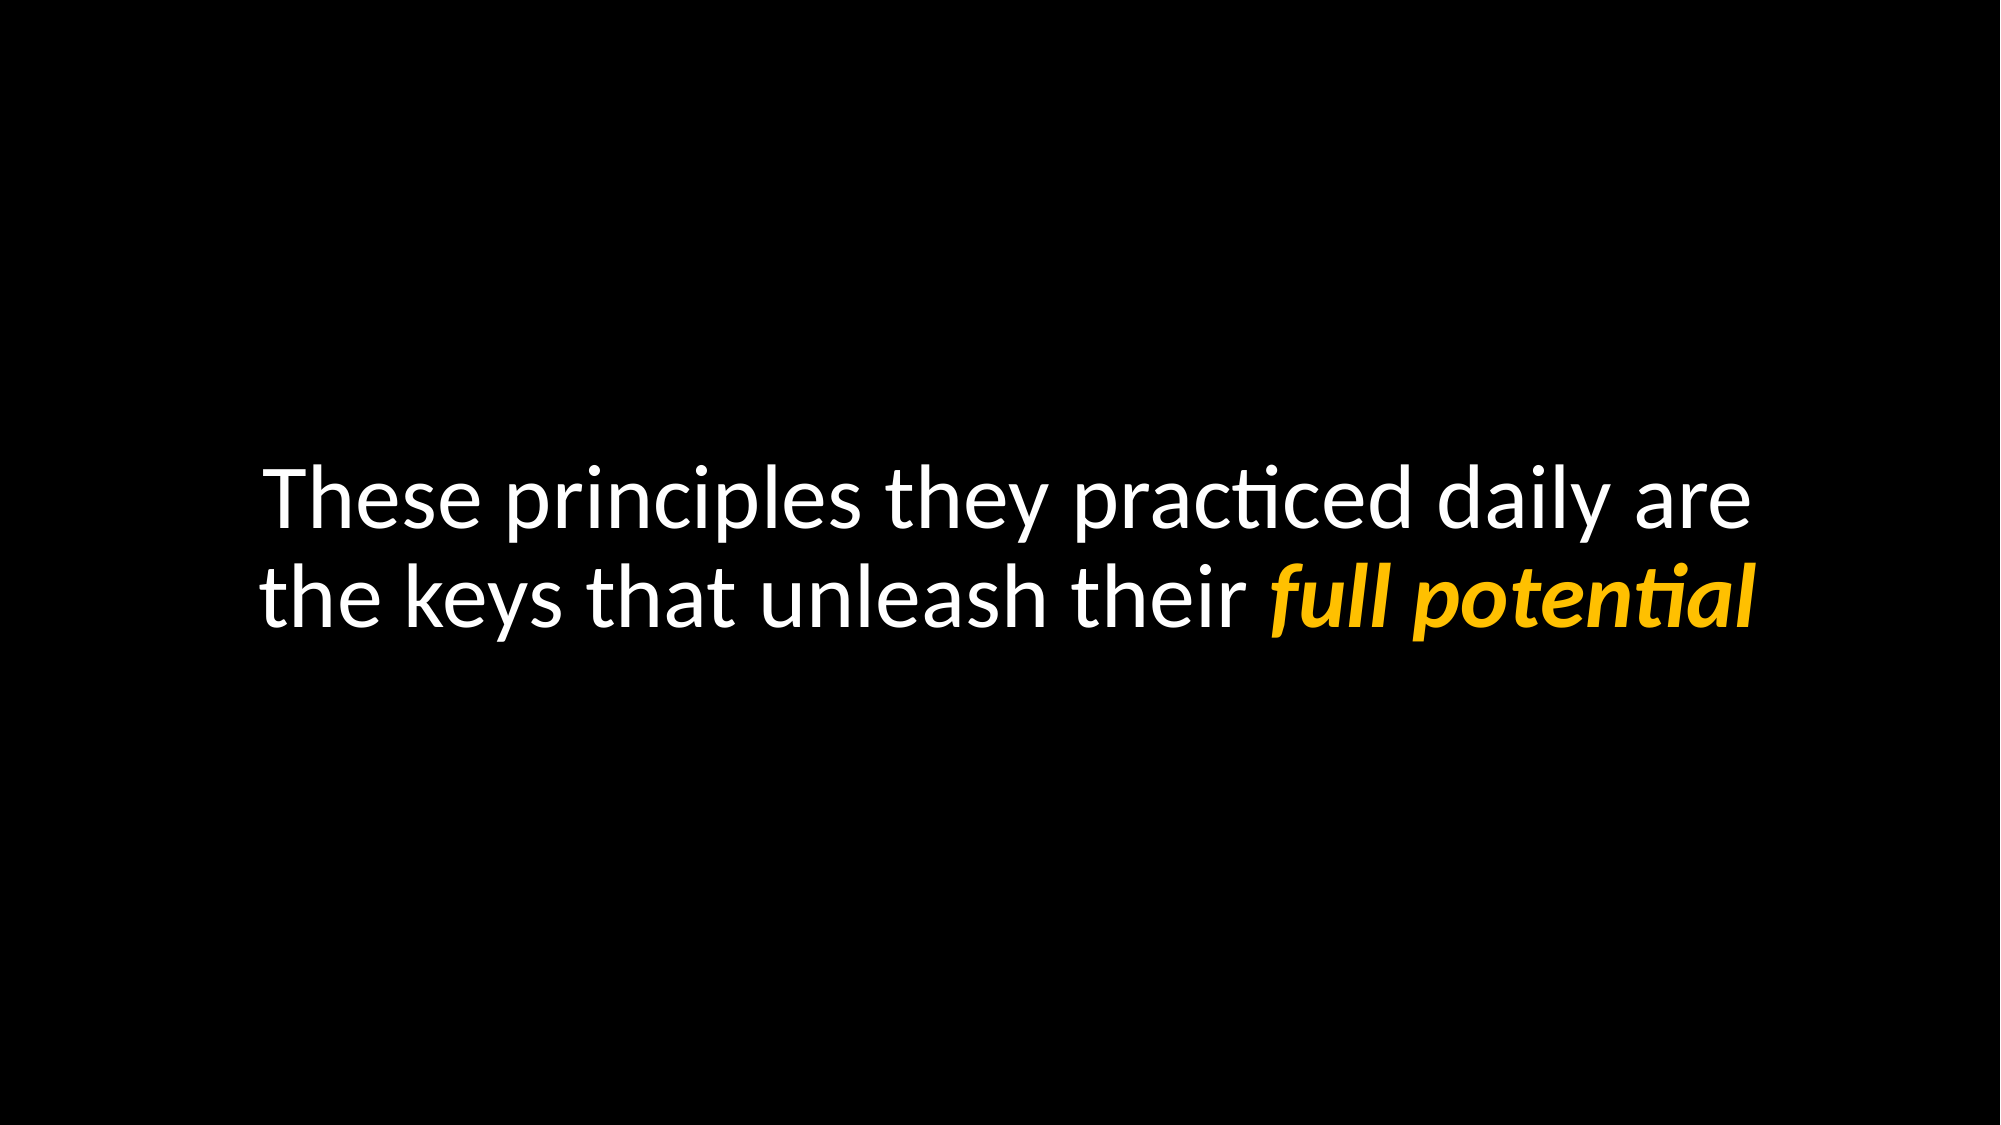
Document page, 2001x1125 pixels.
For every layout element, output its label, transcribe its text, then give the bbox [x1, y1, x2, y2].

list These principles they practiced daily are the keys that unleash their full potential [241, 442, 1776, 1016]
